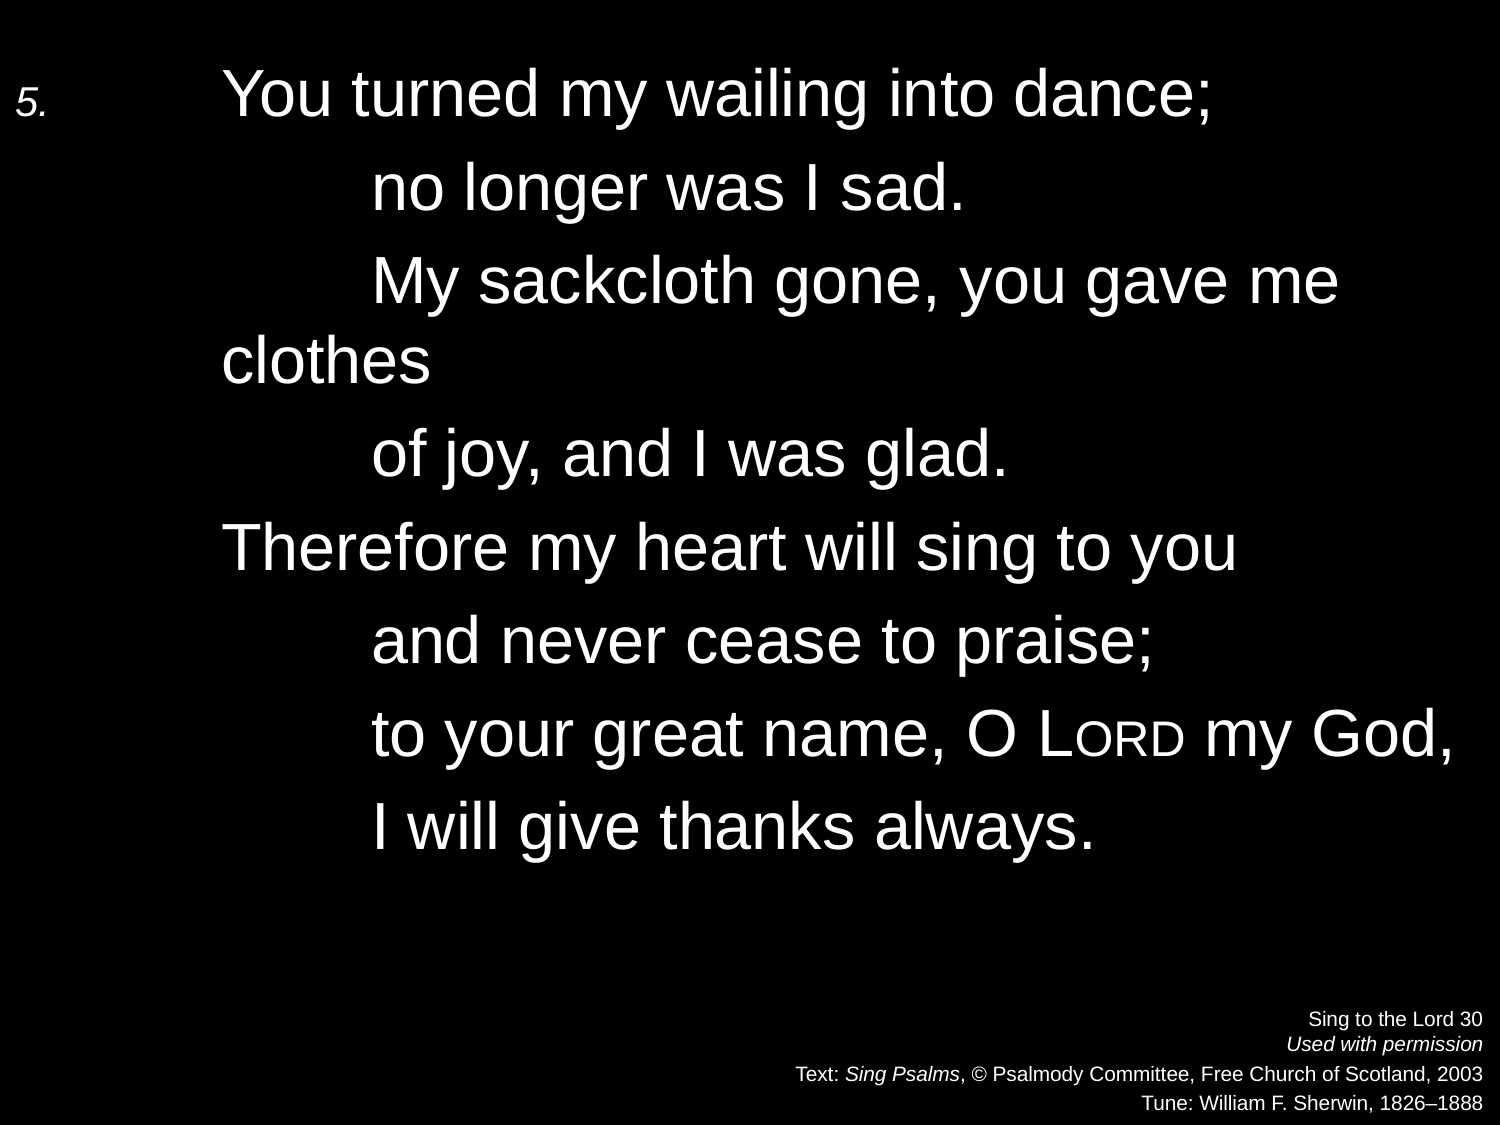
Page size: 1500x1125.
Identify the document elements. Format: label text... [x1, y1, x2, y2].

text_box Sing to the Lord 30 Used with permission Text: Sing Psalms, © Psalmody Committee, Free Church of Scotland, 2003 Tune: William F. Sherwin, 1826–1888 [0, 998, 1498, 1122]
list 5. You turned my wailing into dance; no longer was I sad. My sackcloth gone, you gave me clothes of joy, and I was glad. Therefore my heart will sing to you and never cease to praise; to your great name, O Lord my God, I will give thanks always. [0, 42, 1500, 1047]
